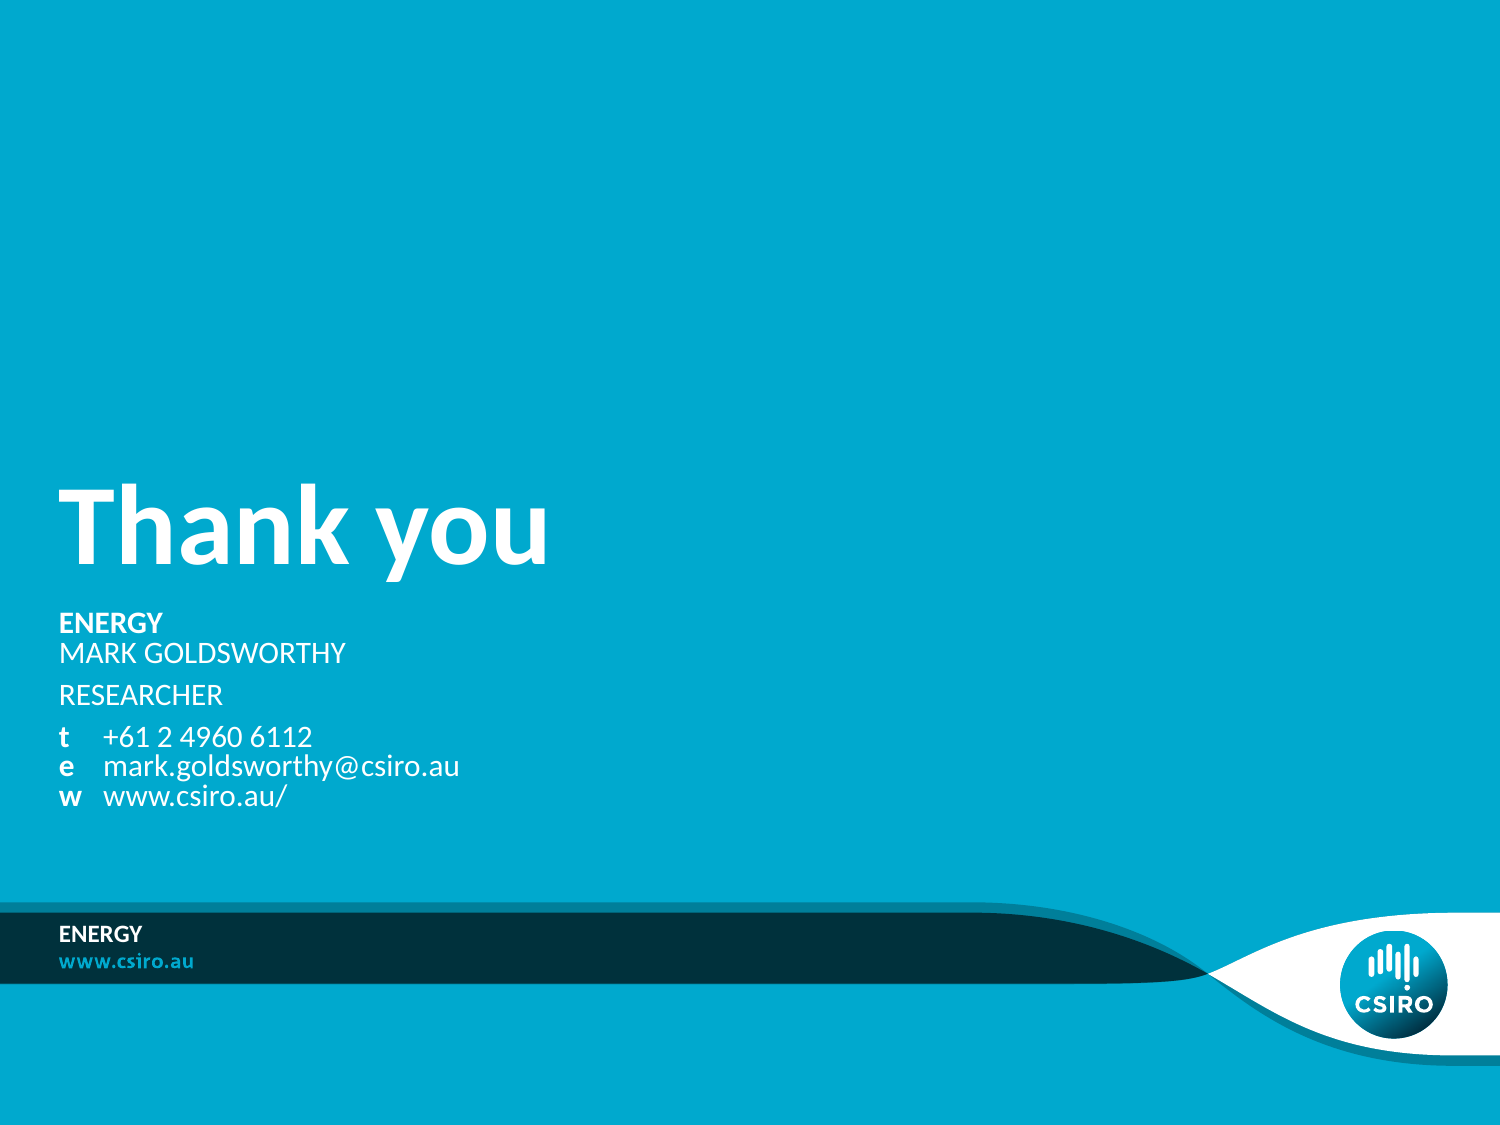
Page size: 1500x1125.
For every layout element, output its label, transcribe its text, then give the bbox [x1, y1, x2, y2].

title Thank you [58, 450, 1447, 591]
list ENERGY [59, 922, 839, 947]
subtitle ENERGY MARK GOLDSWORTHY RESEARCHER t +61 2 4960 6112 e mark.goldsworthy@csiro.au w www.csiro.au/ [58, 609, 1063, 863]
